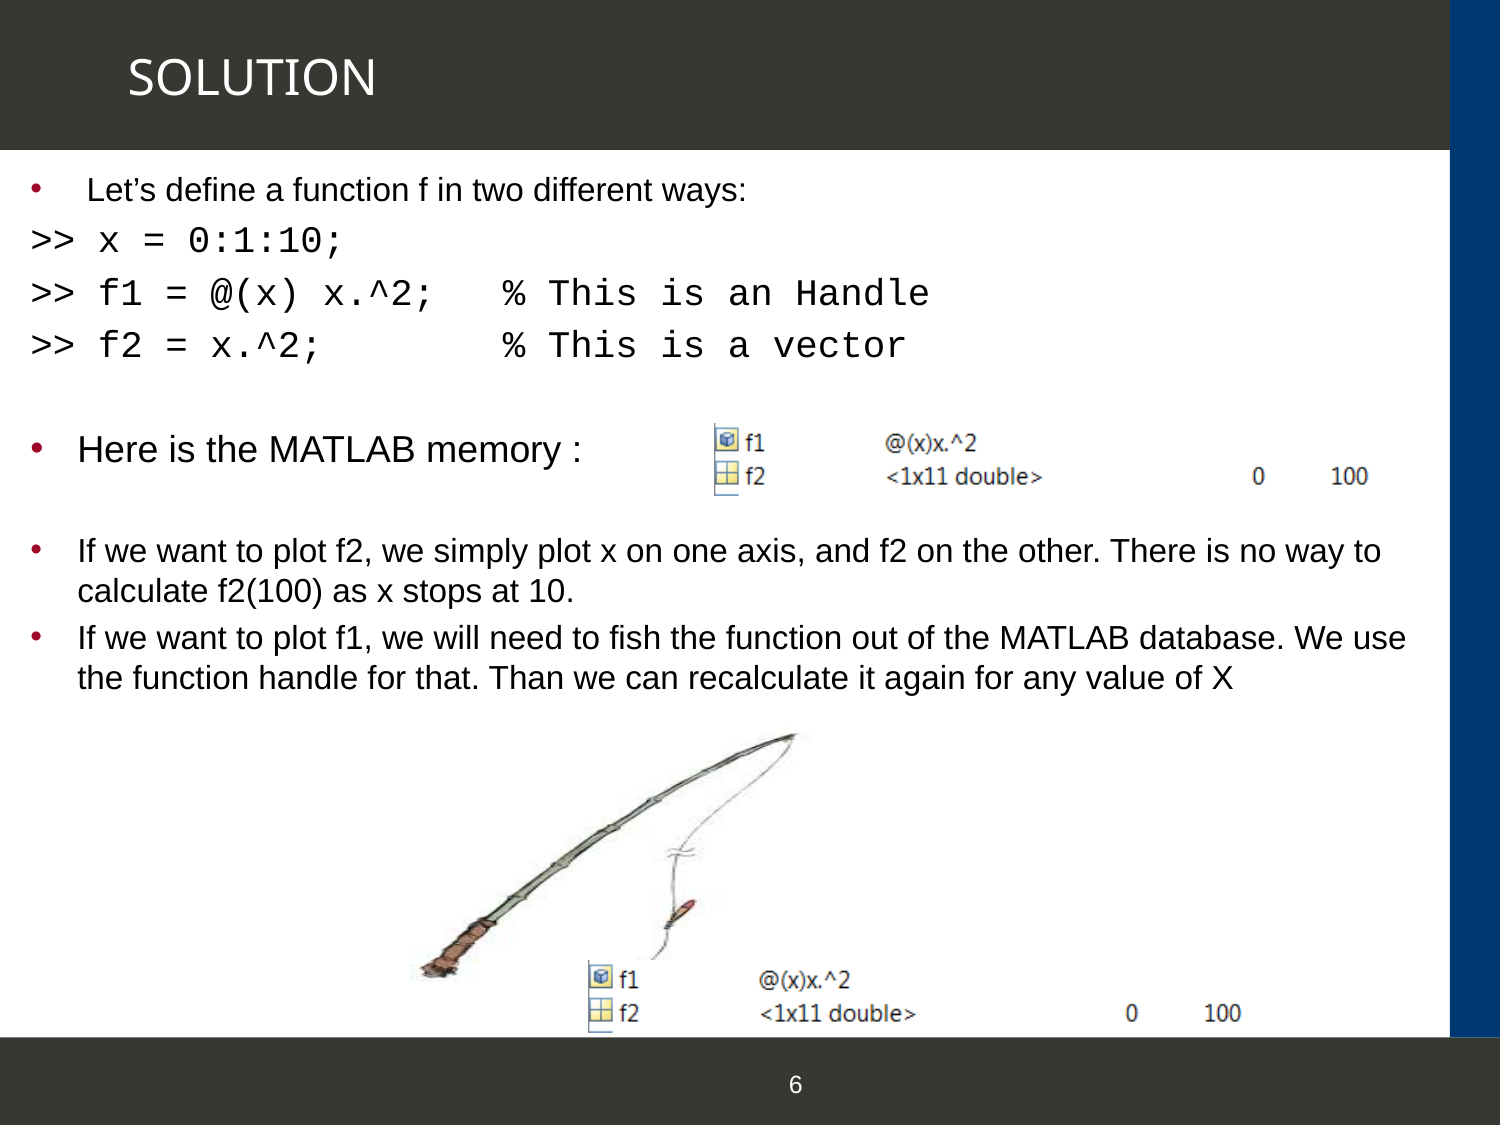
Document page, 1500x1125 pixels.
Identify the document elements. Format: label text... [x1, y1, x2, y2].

picture [410, 724, 1291, 1033]
picture [714, 423, 1417, 496]
list Let’s define a function f in two different ways: >> x = 0:1:10; >> f1 = @(x) x.^2; % This is an Handle >> f2 = x.^2; % This is a vector Here is the MATLAB memory : If we want to plot f2, we simply plot x on one axis, and f2 on the other. There is no way to calculate f2(100) as x stops at 10. If we want to plot f1, we will need to fish the function out of the MATLAB database. We use the function handle for that. Than we can recalculate it again for any value of X [15, 160, 1443, 952]
title SOLUTION [112, 37, 1450, 138]
